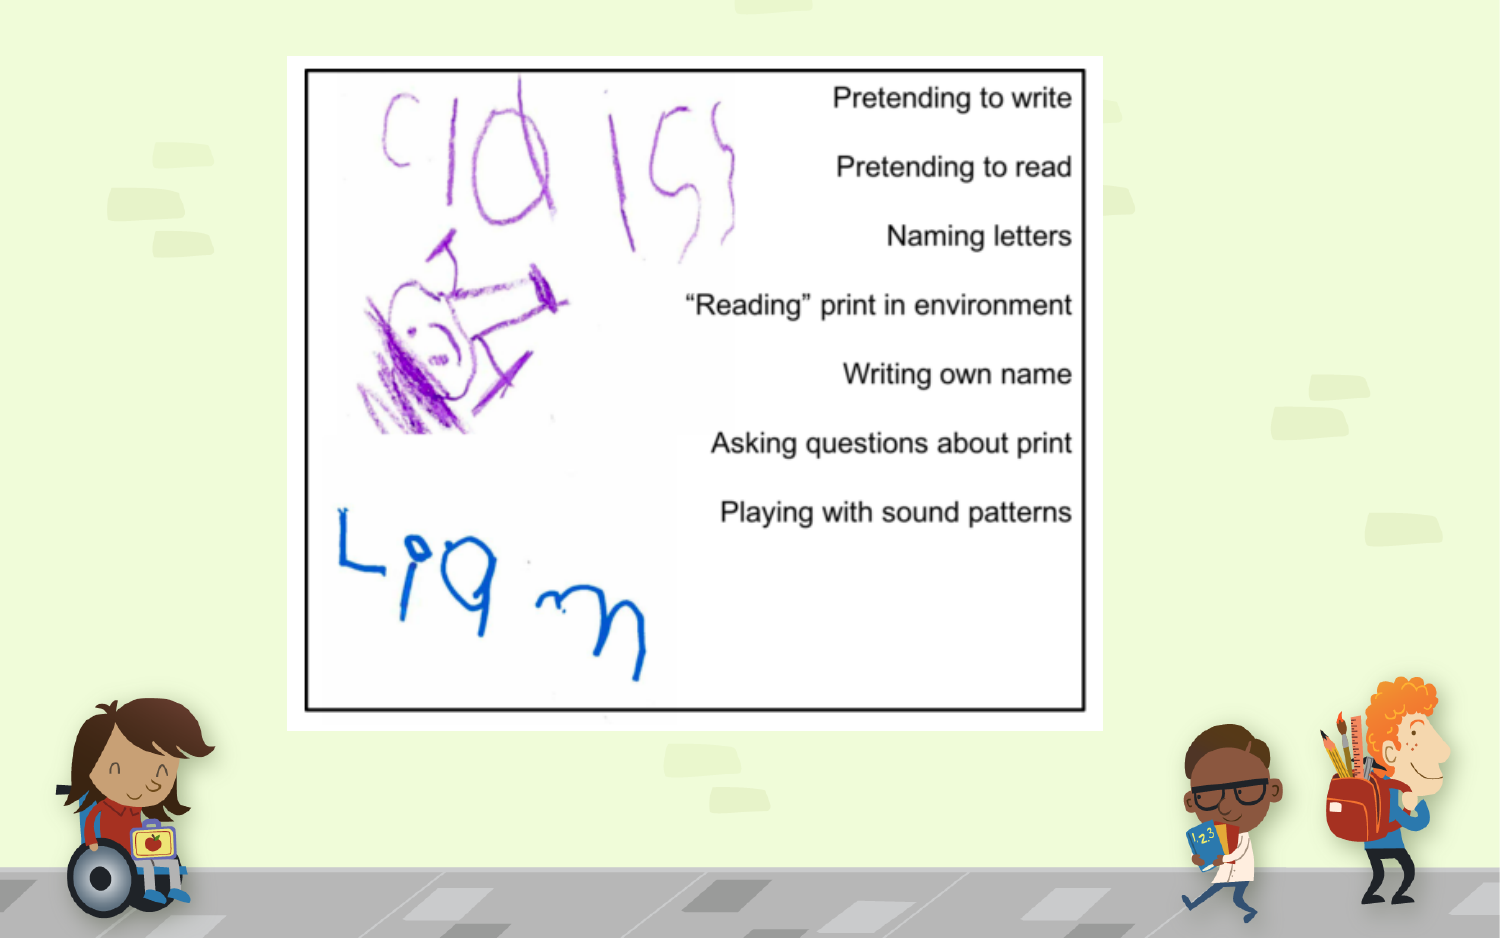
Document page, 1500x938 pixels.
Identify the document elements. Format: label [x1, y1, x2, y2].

picture [0, 0, 1500, 938]
list [287, 56, 1103, 731]
